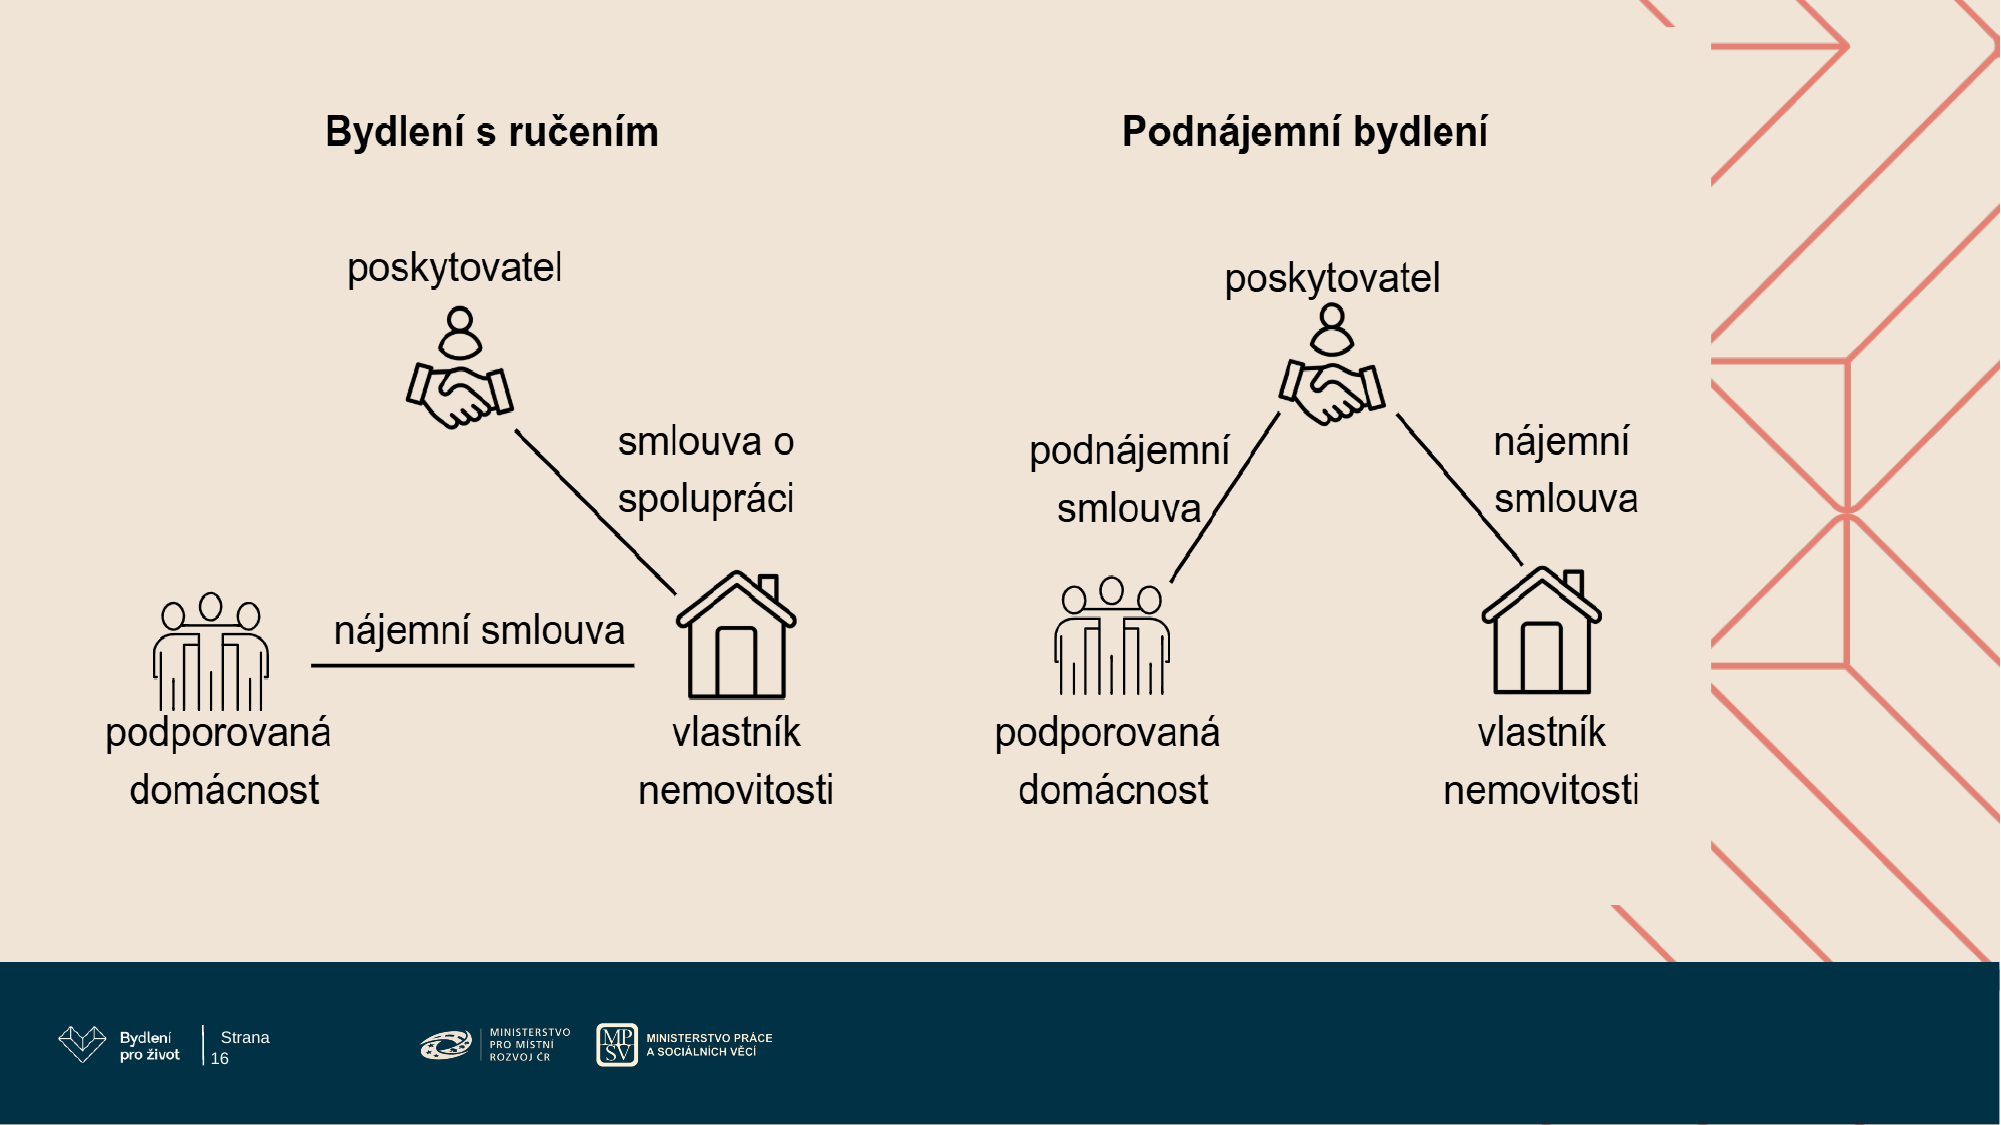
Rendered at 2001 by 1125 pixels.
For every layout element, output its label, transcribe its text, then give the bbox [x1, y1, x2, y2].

picture [121, 1032, 131, 1042]
picture [148, 1049, 157, 1059]
text_box 16 [195, 1040, 244, 1076]
picture [425, 1032, 465, 1043]
picture [454, 1046, 464, 1055]
picture [422, 1042, 458, 1059]
text_box Strana [206, 1019, 340, 1054]
picture [597, 1024, 638, 1066]
picture [121, 1052, 126, 1062]
picture [461, 1034, 471, 1049]
picture [657, 1035, 669, 1041]
text_box [0, 962, 1538, 1125]
picture [59, 0, 2000, 961]
